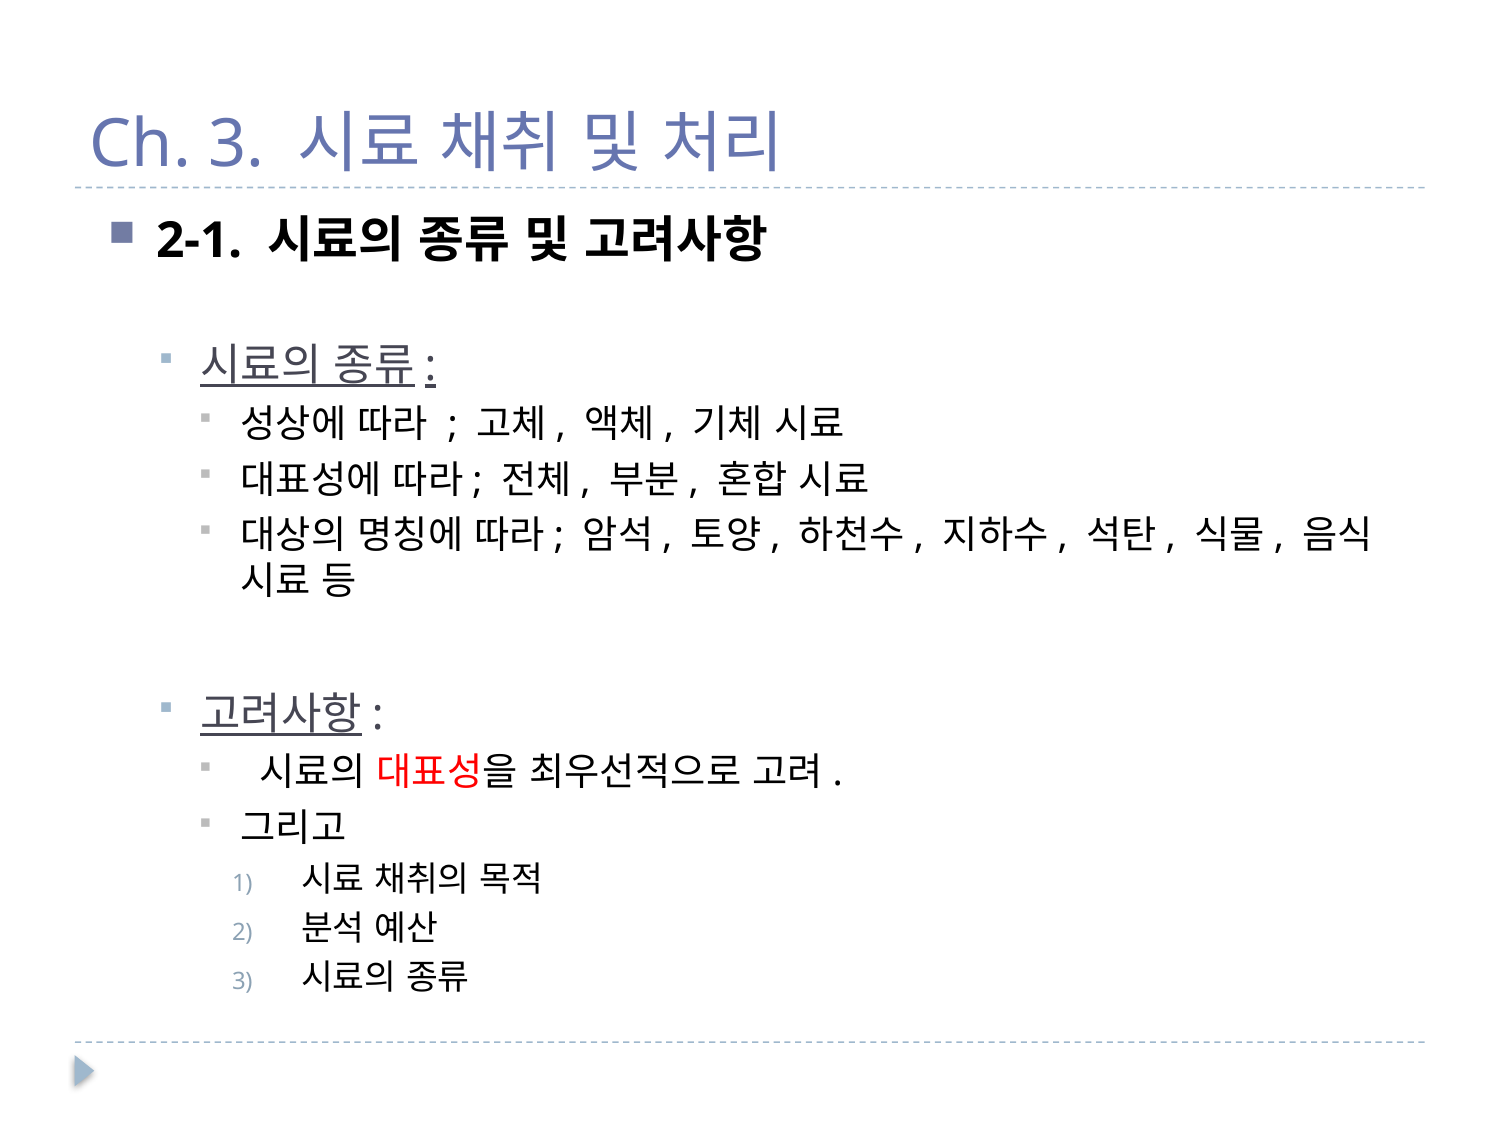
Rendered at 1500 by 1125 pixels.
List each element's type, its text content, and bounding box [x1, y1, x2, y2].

title Ch. 3. 시료 채취 및 처리 [75, 24, 1425, 188]
list 2-1. 시료의 종류 및 고려사항 시료의 종류: 성상에 따라 ; 고체, 액체, 기체 시료 대표성에 따라; 전체, 부분, 혼합 시료 대상의 명칭에 따라; 암석, 토양, 하천수, 지하수, 석탄, 식물, 음식 시료 등 고려사항: 시료의 대표성을 최우선적으로 고려. 그리고 시료 채취의 목적 분석 예산 시료의 종류 [75, 200, 1425, 1010]
